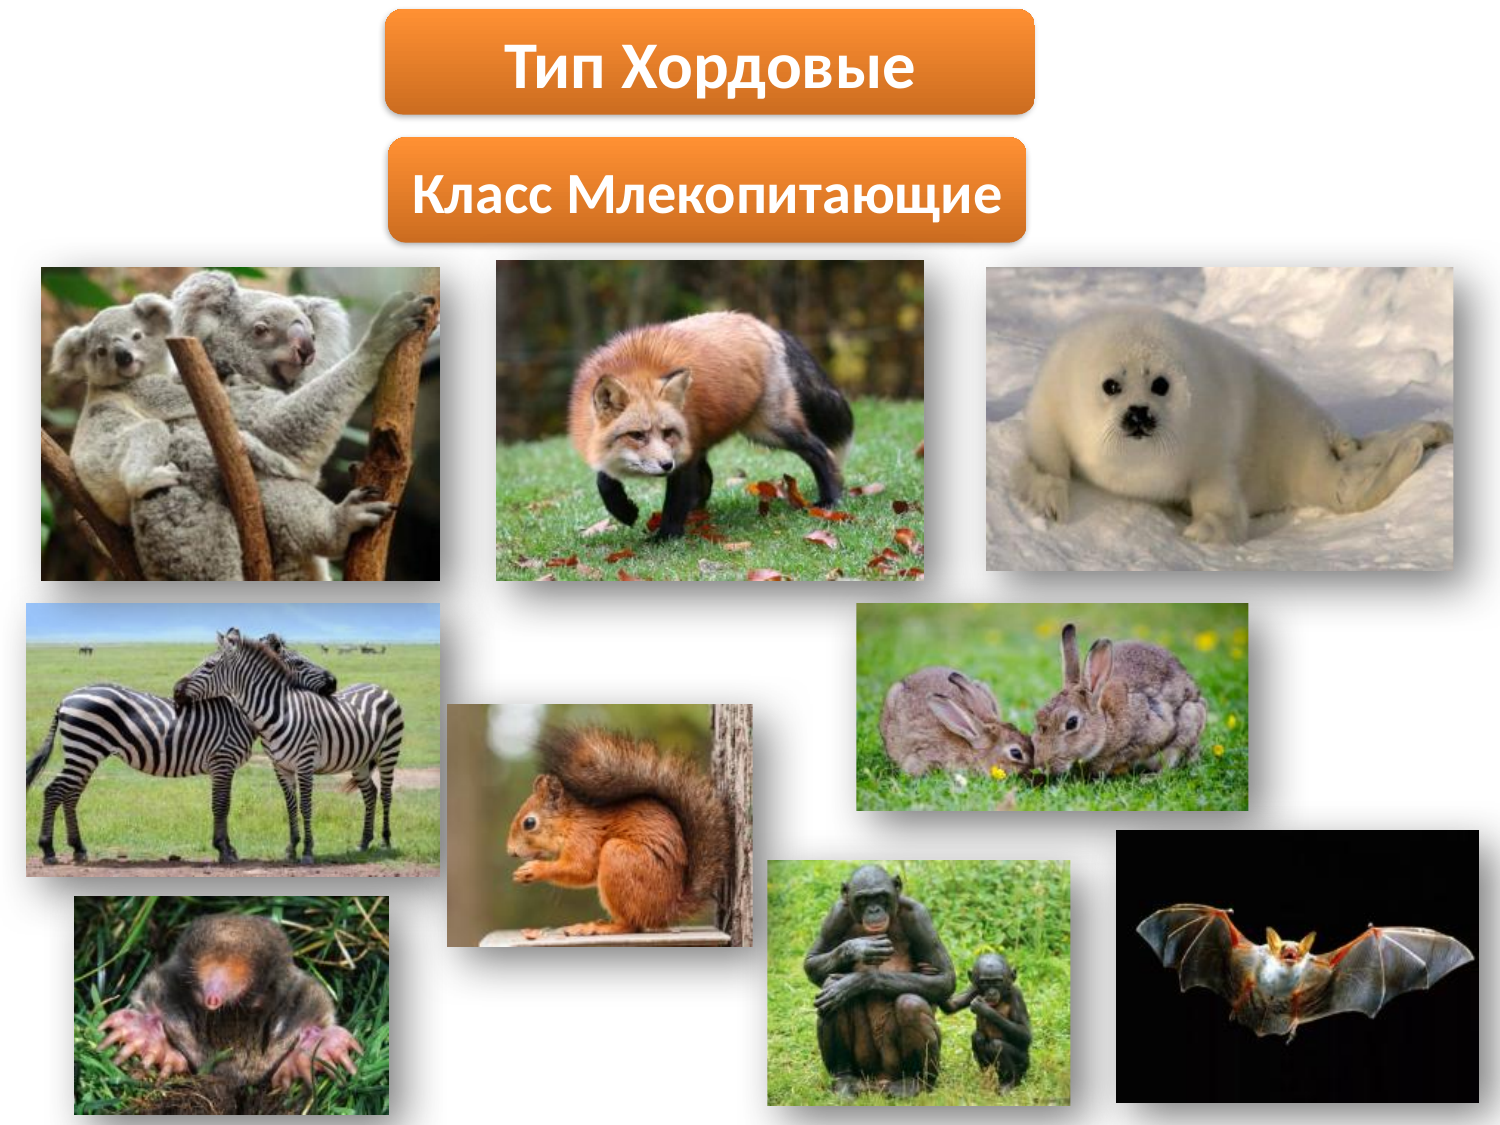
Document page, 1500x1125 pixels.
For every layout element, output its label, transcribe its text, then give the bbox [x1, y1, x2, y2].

picture [446, 703, 753, 947]
picture [985, 266, 1454, 571]
picture [26, 603, 440, 877]
picture [1115, 830, 1479, 1103]
text_box Тип Хордовые [385, 9, 1035, 115]
picture [40, 266, 440, 582]
picture [496, 260, 924, 582]
text_box Класс Млекопитающие [388, 137, 1027, 243]
picture [855, 603, 1249, 811]
picture [767, 859, 1071, 1106]
picture [74, 896, 389, 1116]
